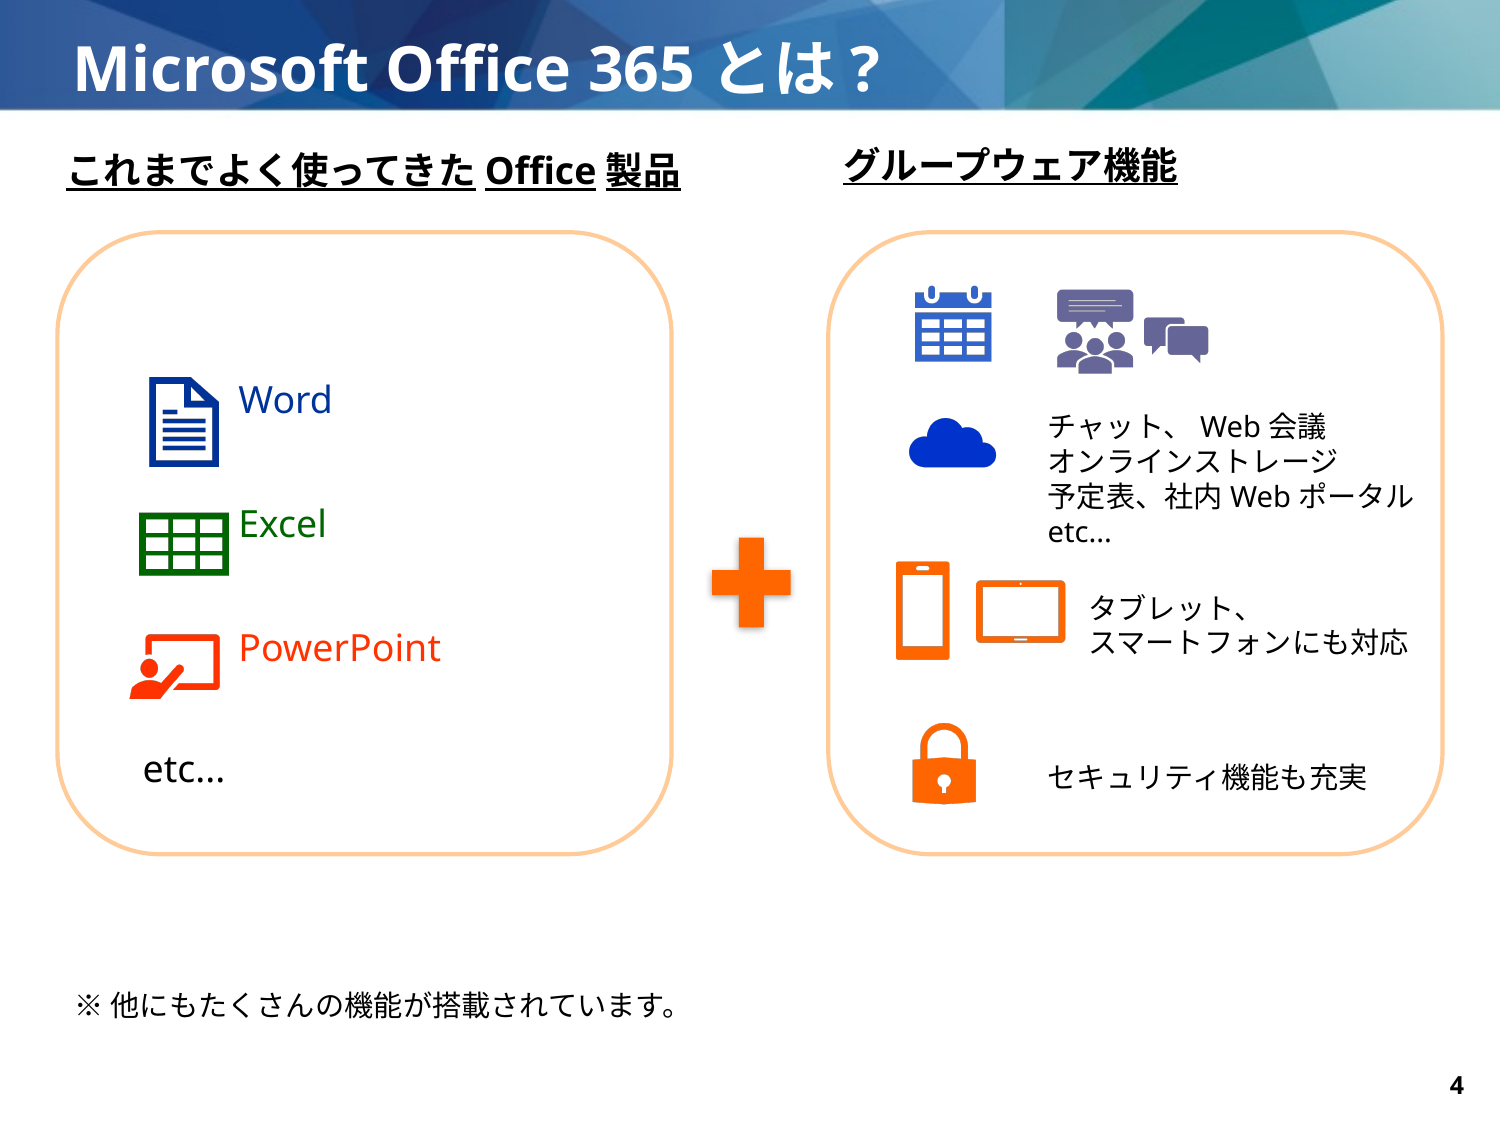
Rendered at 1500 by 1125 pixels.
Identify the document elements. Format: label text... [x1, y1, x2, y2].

title Microsoft Office 365とは? [57, 21, 1441, 89]
text_box etc... [126, 735, 471, 794]
picture [903, 393, 1003, 493]
text_box ※他にもたくさんの機能が搭載されています。 [59, 979, 1443, 1030]
text_box タブレット、 スマートフォンにも対応 [1076, 580, 1500, 669]
picture [890, 710, 998, 817]
text_box グループウェア機能 [826, 133, 1239, 204]
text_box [130, 490, 374, 598]
text_box チャット、Web会議 オンラインストレージ 予定表、社内Webポータル etc... [1031, 398, 1459, 561]
picture [899, 270, 1007, 378]
text_box セキュリティ機能も充実 [1031, 750, 1459, 795]
text_box これまでよく使ってきたOffice製品 [49, 138, 700, 199]
text_box [711, 537, 791, 628]
text_box [826, 230, 1445, 857]
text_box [125, 612, 467, 721]
picture [868, 557, 1074, 665]
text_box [130, 368, 374, 476]
picture [0, 0, 1500, 1124]
text_box [55, 230, 674, 857]
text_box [1044, 281, 1215, 381]
